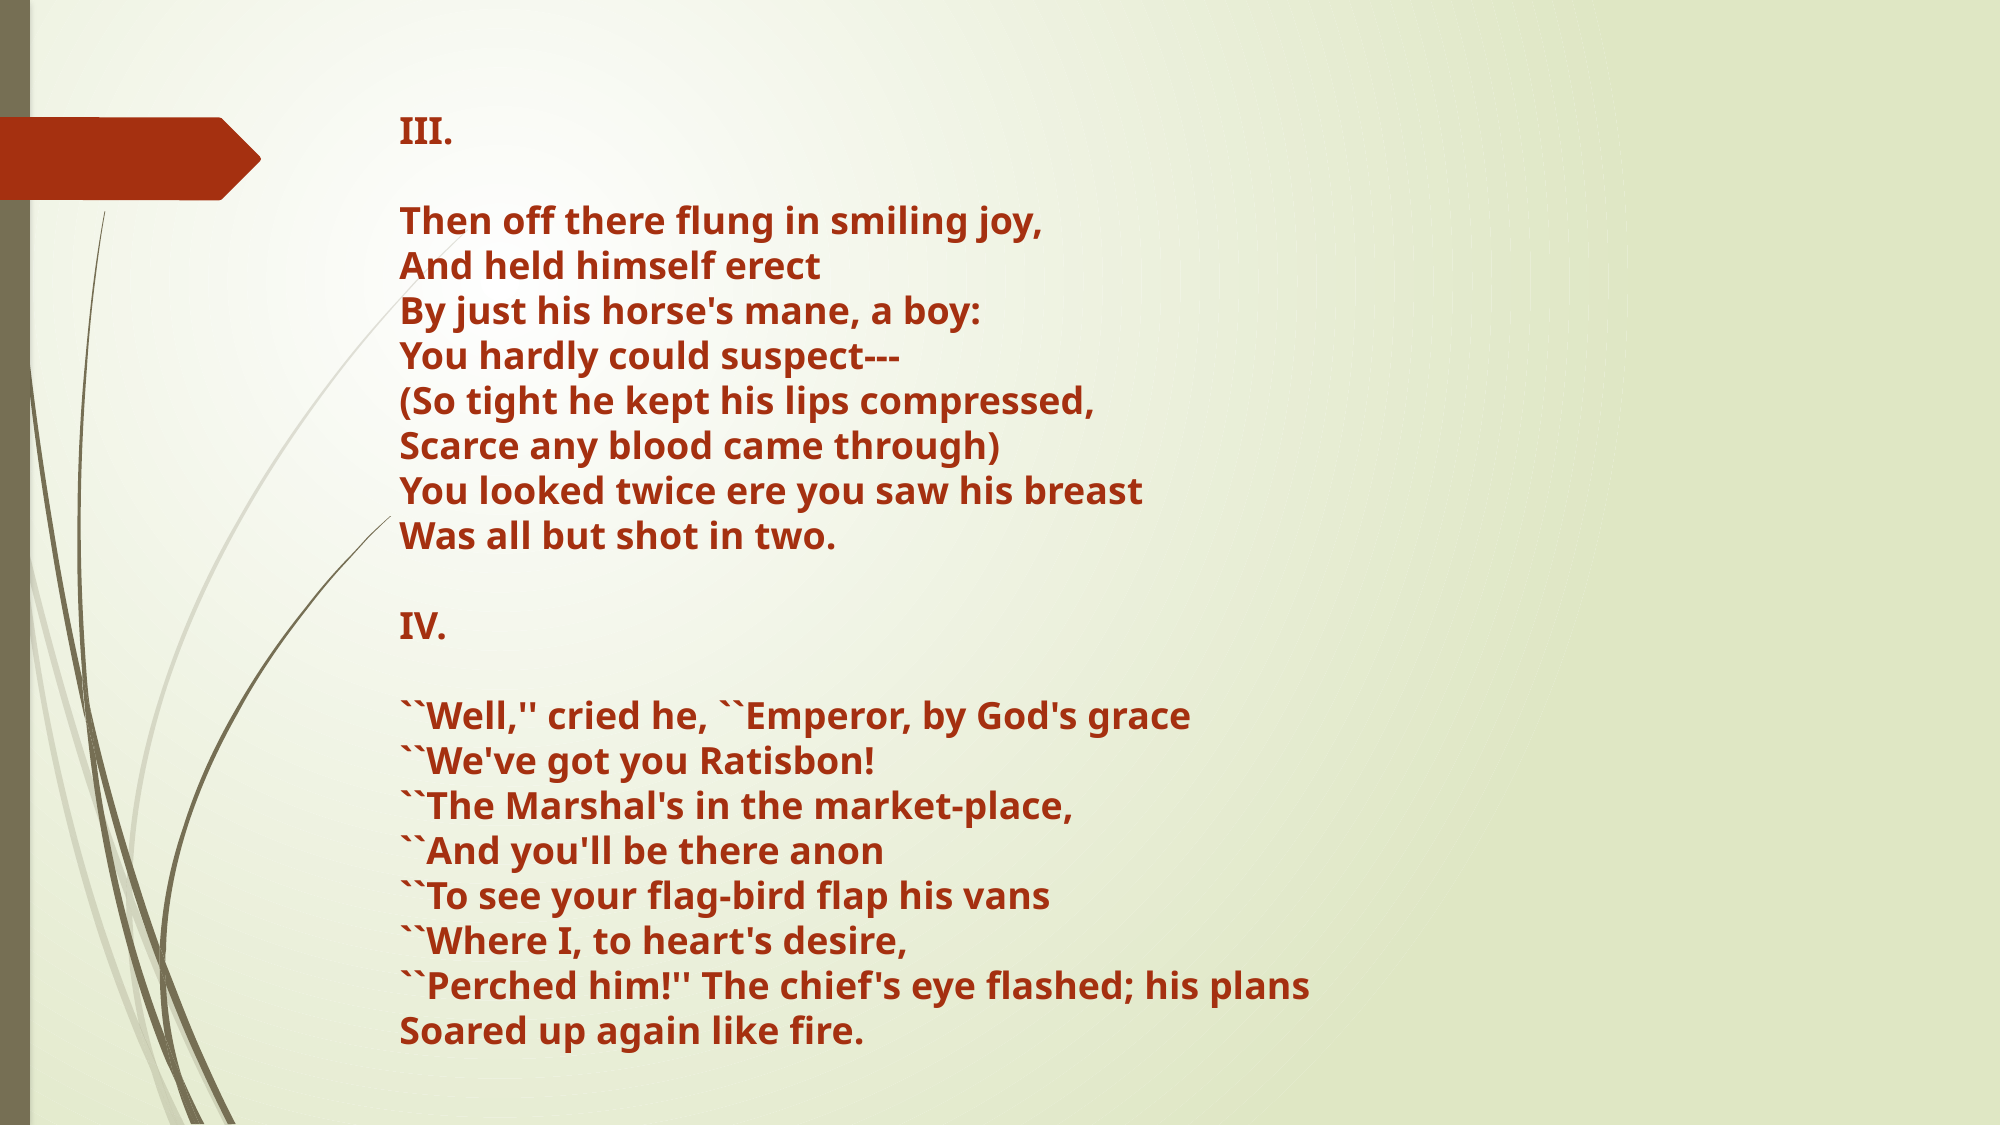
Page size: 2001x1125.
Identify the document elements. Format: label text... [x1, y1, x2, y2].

text_box III. Then off there flung in smiling joy, And held himself erect By just his horse's mane, a boy: You hardly could suspect--- (So tight he kept his lips compressed, Scarce any blood came through) You looked twice ere you saw his breast Was all but shot in two. IV. ``Well,'' cried he, ``Emperor, by God's grace ``We've got you Ratisbon! ``The Marshal's in the market-place, ``And you'll be there anon ``To see your flag-bird flap his vans ``Where I, to heart's desire, ``Perched him!'' The chief's eye flashed; his plans Soared up again like fire. [384, 9, 1740, 1105]
